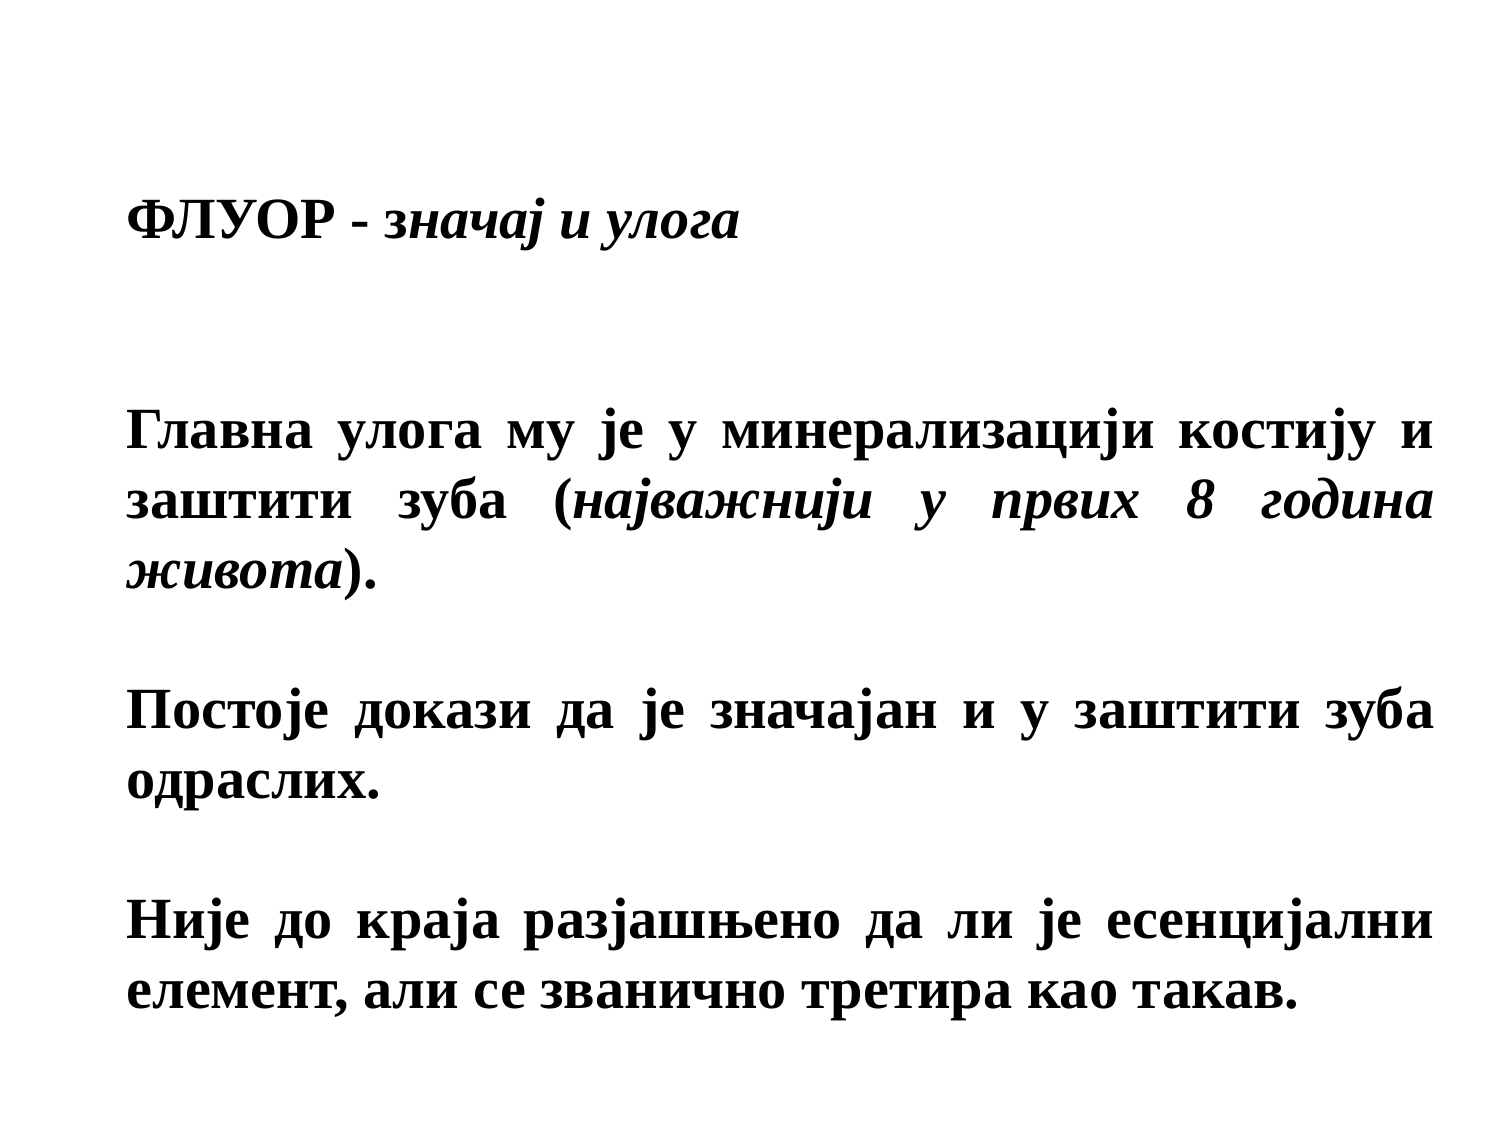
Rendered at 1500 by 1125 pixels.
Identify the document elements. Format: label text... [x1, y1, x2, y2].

text_box ФЛУОР - значај и улога Главна улога му је у минерализацији костију и заштити зуба (најважнији у првих 8 година живота). Постоје докази да је значајан и у заштити зуба одраслих. Није до краја разјашњено да ли је есенцијални елемент, али се званично третира као такав. [112, 172, 1450, 1028]
